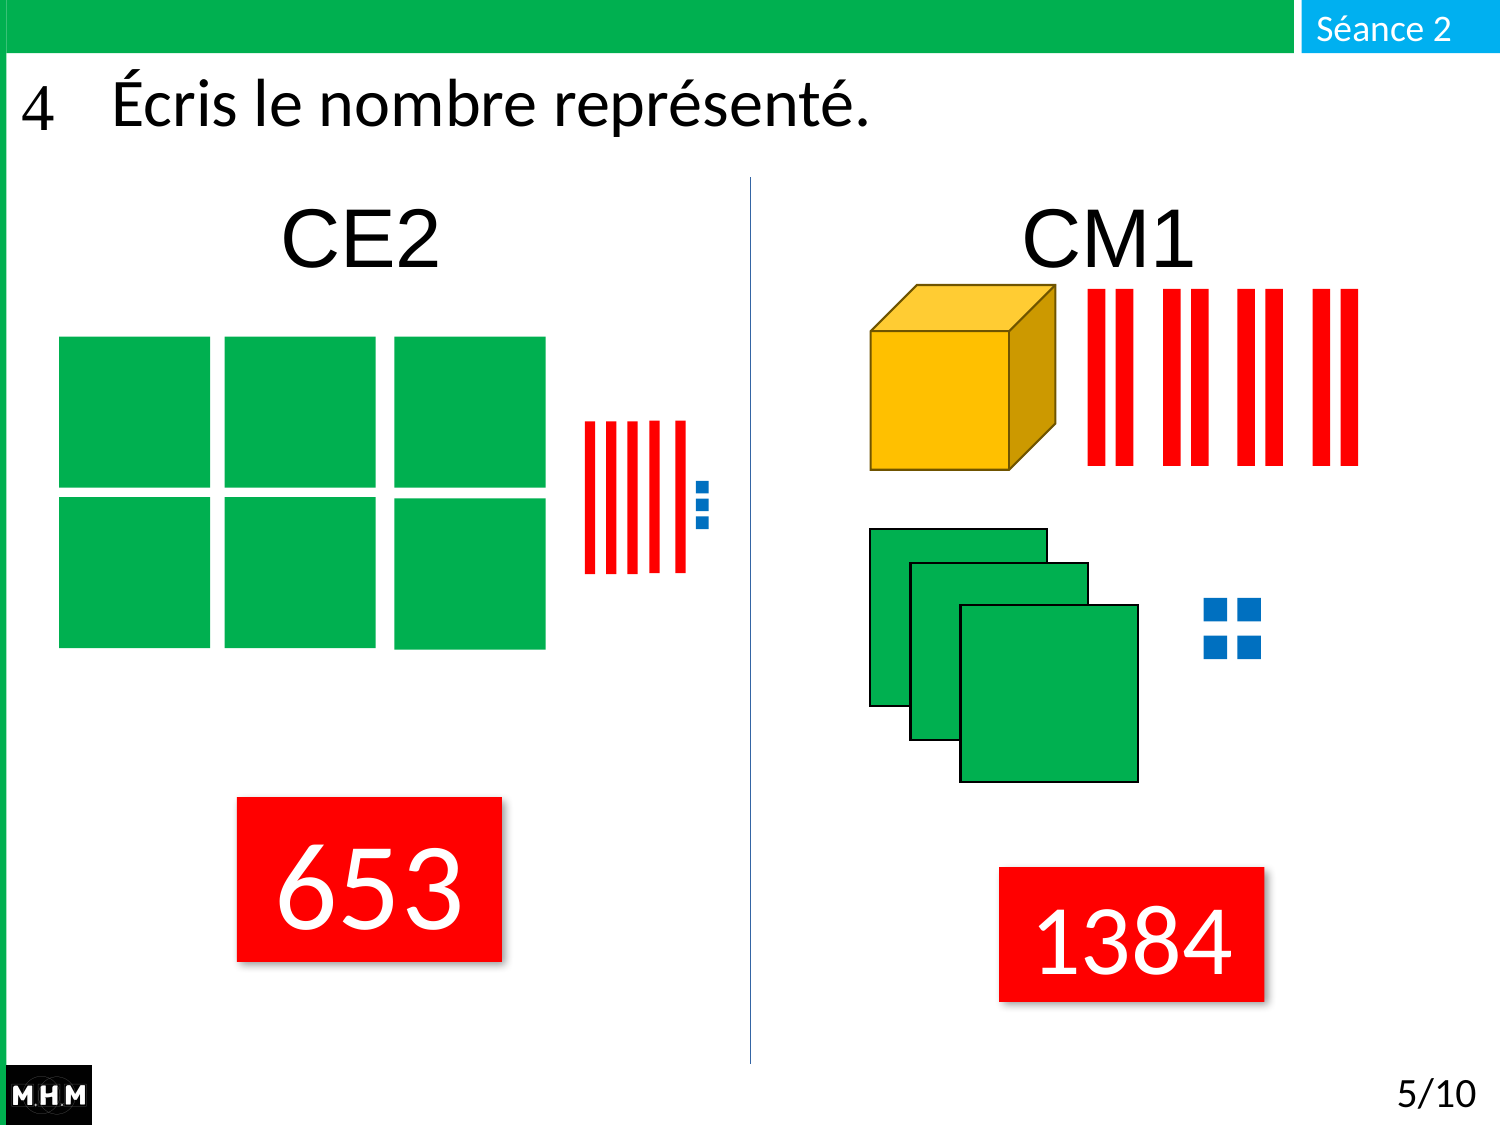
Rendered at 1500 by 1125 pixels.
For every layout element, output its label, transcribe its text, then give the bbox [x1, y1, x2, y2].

list 5/10 [1373, 1064, 1500, 1125]
text_box [695, 498, 709, 512]
text_box [649, 420, 660, 574]
text_box [1203, 597, 1228, 622]
text_box [695, 480, 709, 494]
picture [6, 1065, 92, 1125]
text_box [1237, 288, 1255, 466]
text_box [584, 421, 596, 575]
text_box [1115, 288, 1134, 466]
title Écris le nombre représenté. [96, 60, 1391, 150]
text_box [869, 529, 1047, 707]
text_box [606, 421, 617, 575]
text_box [627, 421, 638, 575]
text_box [870, 285, 1056, 470]
text_box [1203, 635, 1228, 660]
text_box [1340, 288, 1359, 466]
text_box [870, 285, 1054, 331]
text_box CE2 CM1 [751, 177, 1300, 285]
text_box [59, 336, 211, 488]
text_box [224, 336, 376, 488]
text_box [1237, 635, 1261, 660]
text_box [1087, 288, 1106, 466]
text_box [1237, 597, 1261, 622]
text_box [675, 420, 686, 574]
text_box CE2 CM1 [265, 177, 750, 285]
text_box [394, 336, 546, 488]
text_box [1265, 288, 1283, 466]
text_box [59, 497, 211, 649]
text_box [910, 563, 1088, 741]
text_box [394, 498, 546, 650]
text_box [1191, 288, 1209, 466]
text_box [960, 605, 1138, 783]
text_box 653 [236, 797, 502, 962]
text_box 1384 [999, 867, 1265, 1002]
text_box [1312, 288, 1331, 466]
text_box [1163, 288, 1181, 466]
text_box [695, 516, 709, 530]
text_box [224, 497, 376, 649]
